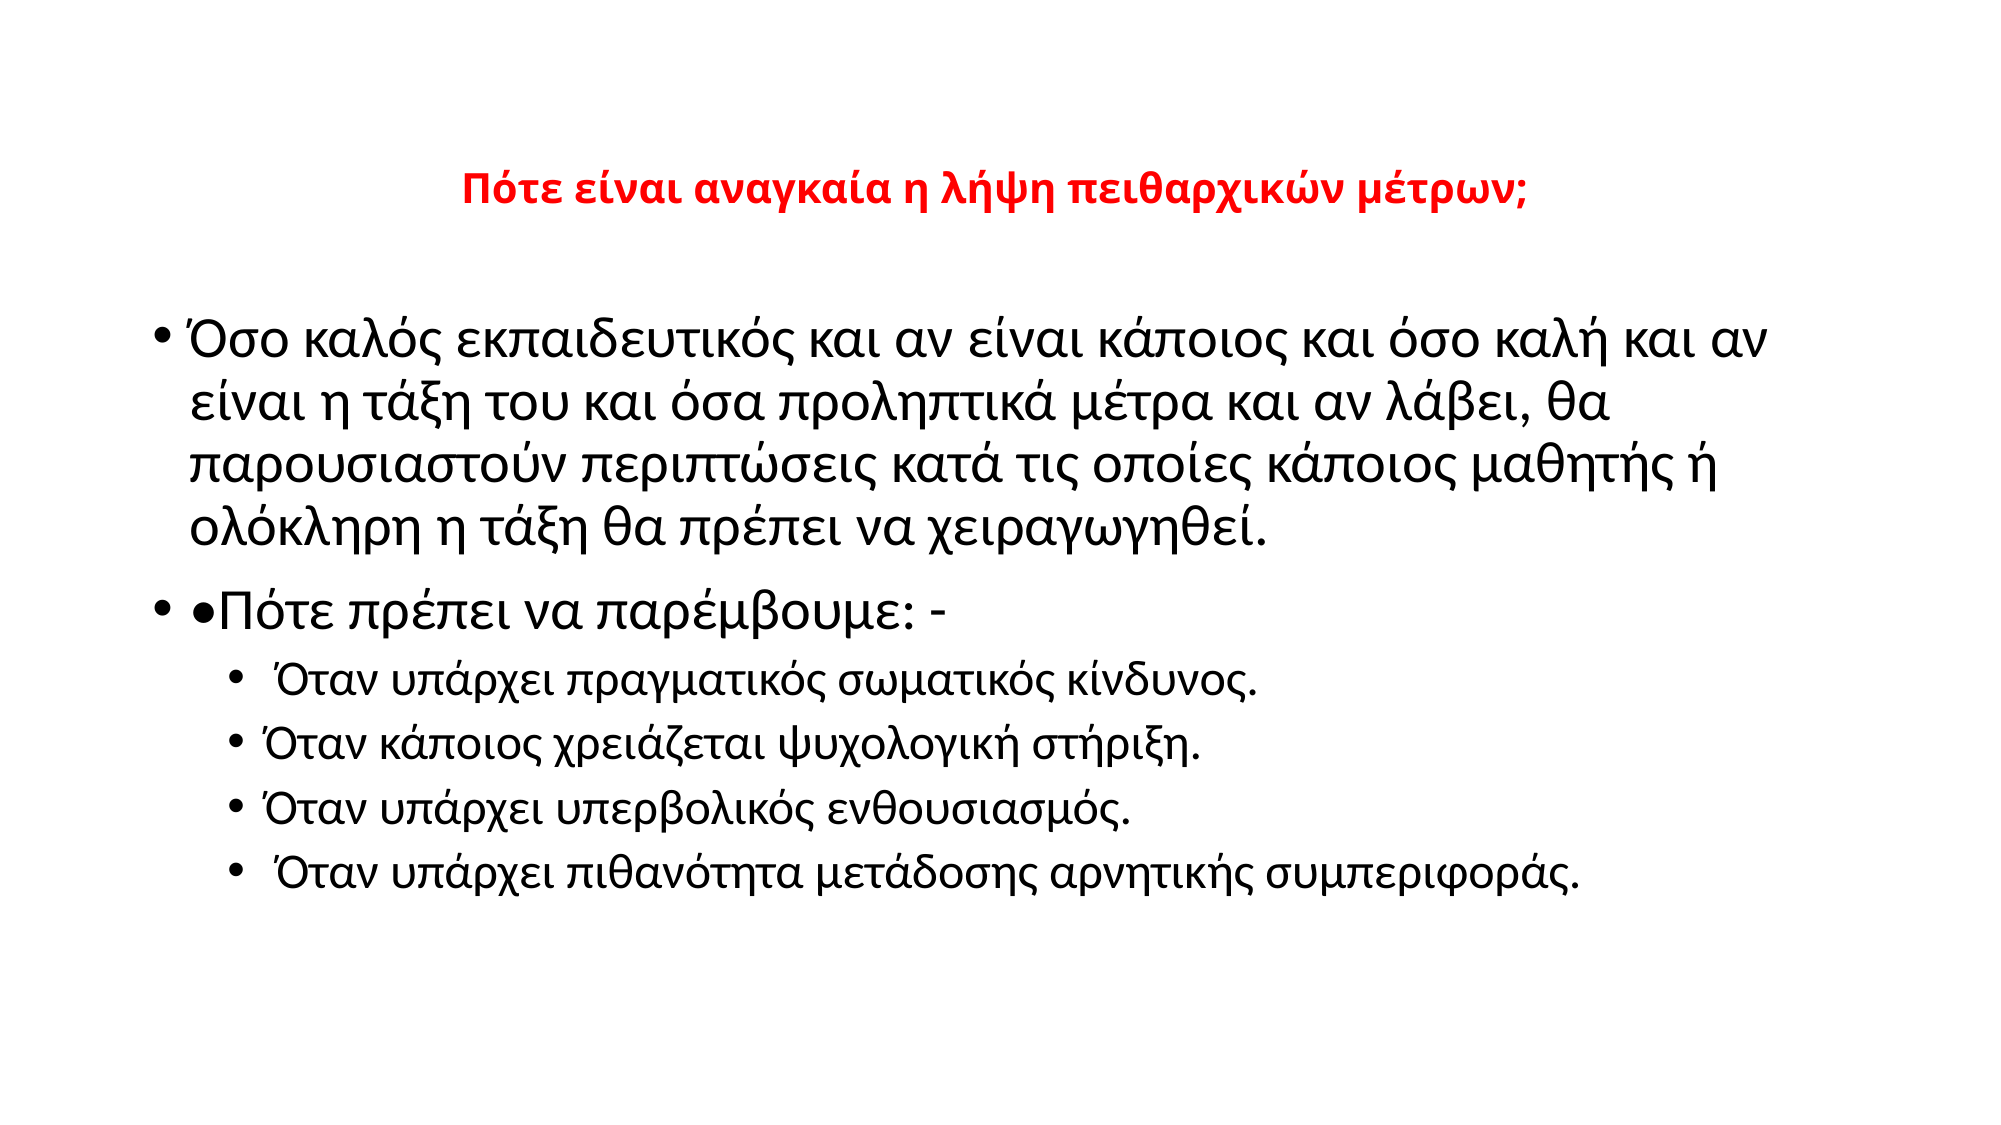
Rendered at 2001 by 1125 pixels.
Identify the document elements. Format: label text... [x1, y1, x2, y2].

title Πότε είναι αναγκαία η λήψη πειθαρχικών μέτρων; [137, 59, 1863, 278]
list Όσο καλός εκπαιδευτικός και αν είναι κάποιος και όσο καλή και αν είναι η τάξη του και όσα προληπτικά μέτρα και αν λάβει, θα παρουσιαστούν περιπτώσεις κατά τις οποίες κάποιος μαθητής ή ολόκληρη η τάξη θα πρέπει να χειραγωγηθεί. •Πότε πρέπει να παρέμβουμε: - Όταν υπάρχει πραγματικός σωματικός κίνδυνος. Όταν κάποιος χρειάζεται ψυχολογική στήριξη. Όταν υπάρχει υπερβολικός ενθουσιασμός. Όταν υπάρχει πιθανότητα μετάδοσης αρνητικής συμπεριφοράς. [137, 299, 1863, 1014]
